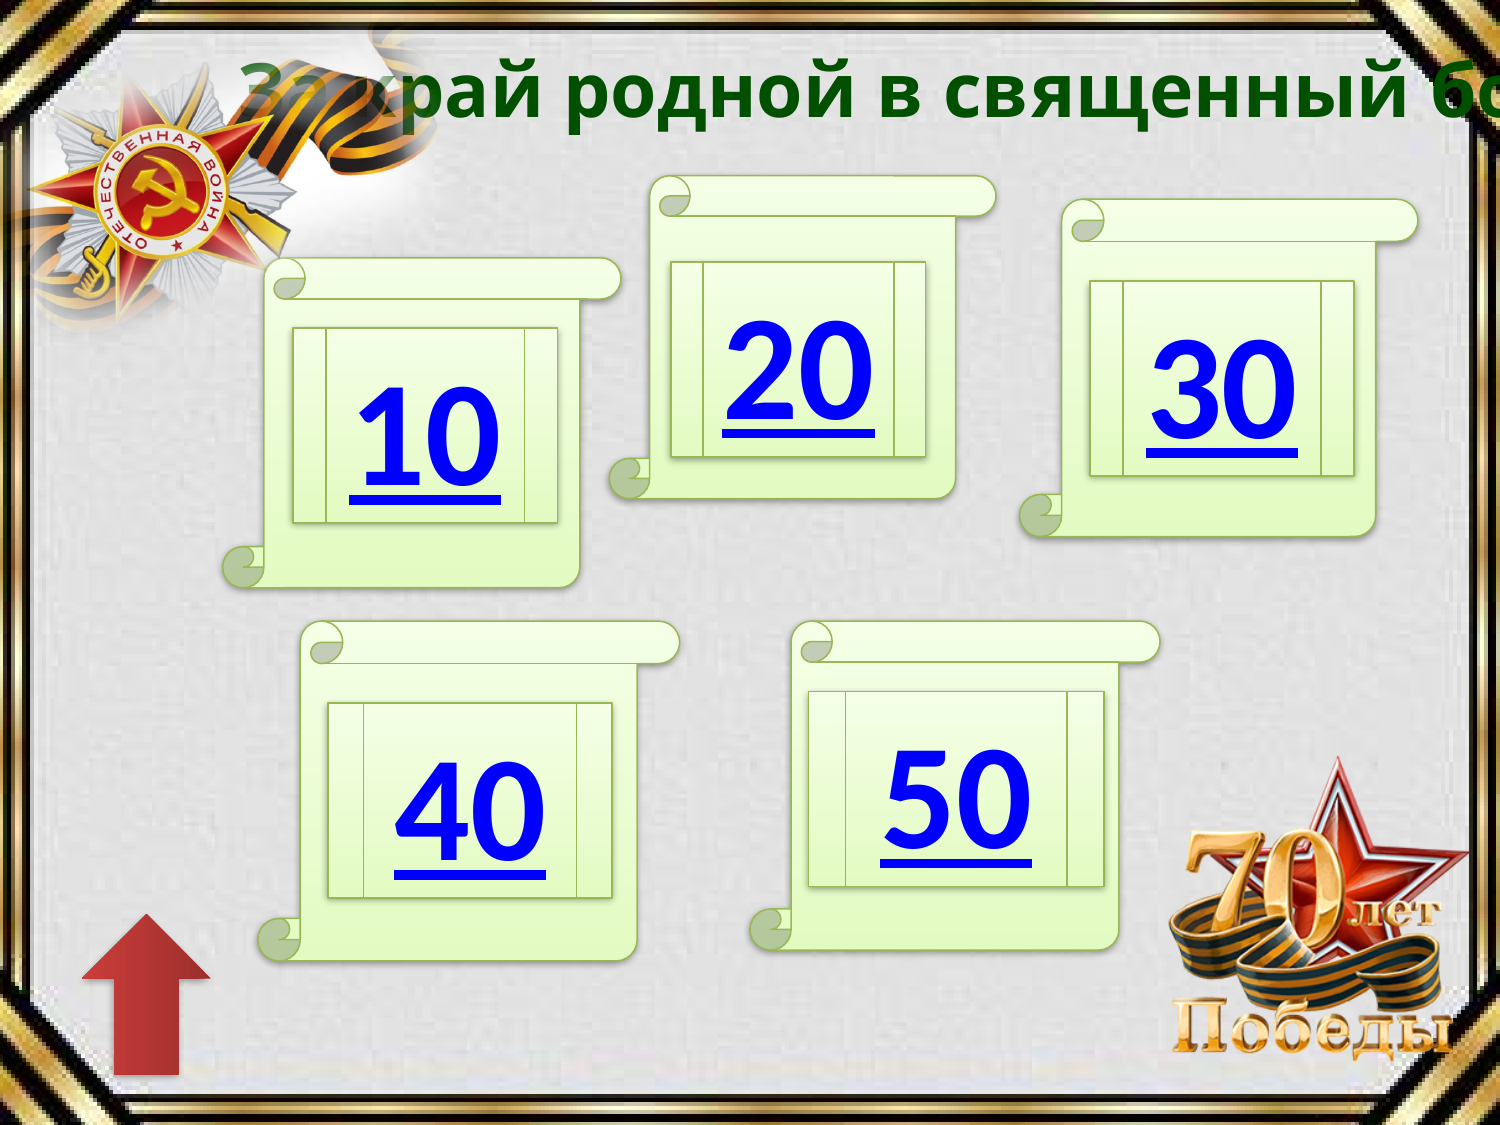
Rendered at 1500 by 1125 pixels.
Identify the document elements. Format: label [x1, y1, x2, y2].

text_box [222, 257, 622, 588]
picture [0, 0, 1500, 1125]
text_box [609, 175, 997, 499]
text_box [257, 620, 680, 962]
text_box [749, 620, 1161, 951]
text_box [1019, 198, 1419, 537]
